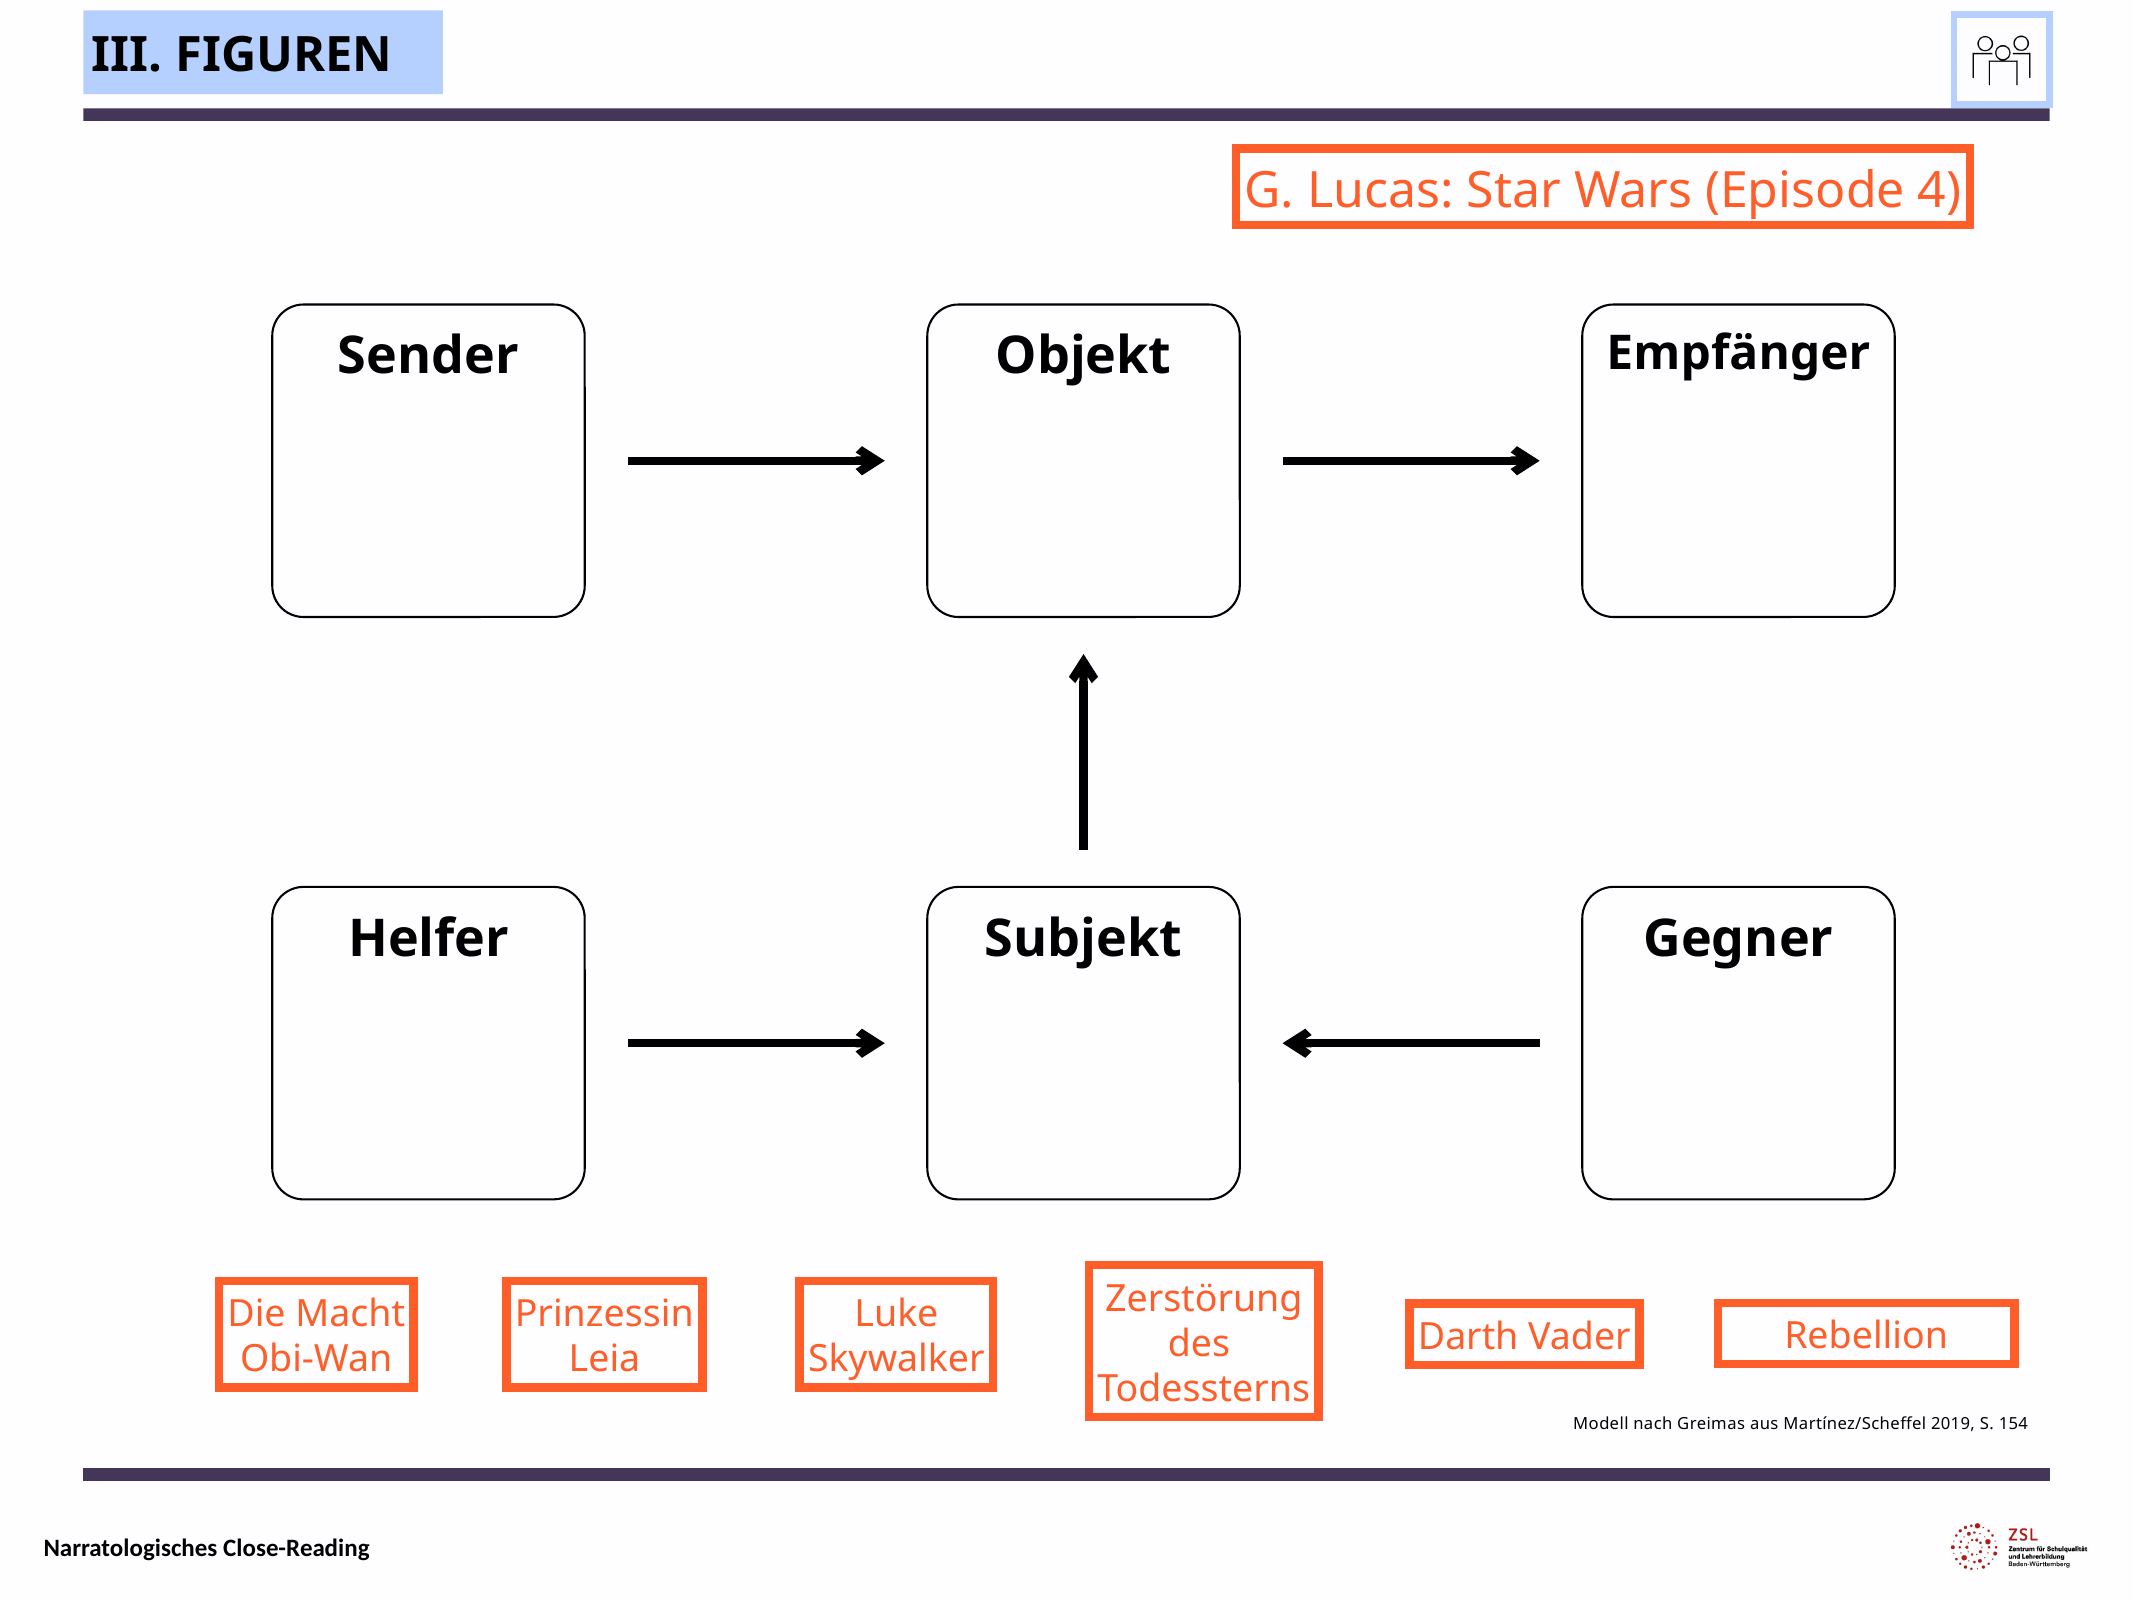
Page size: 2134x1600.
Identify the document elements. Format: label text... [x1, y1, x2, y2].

text_box Die Macht Obi-Wan [218, 1281, 414, 1388]
text_box Prinzessin Leia [506, 1281, 703, 1388]
text_box Objekt [927, 304, 1240, 618]
text_box [1283, 453, 1540, 469]
text_box Modell nach Greimas aus Martínez/Scheffel 2019, S. 154 [1564, 1404, 2038, 1441]
text_box Darth Vader [1409, 1303, 1640, 1366]
text_box Empfänger [1582, 304, 1895, 618]
text_box Sender [272, 304, 585, 618]
text_box Helfer [272, 886, 585, 1200]
text_box Rebellion [1717, 1302, 2015, 1365]
text_box Luke Skywalker [799, 1281, 994, 1388]
text_box [628, 1036, 885, 1051]
picture [1956, 17, 2047, 102]
text_box [1076, 654, 1091, 850]
text_box G. Lucas: Star Wars (Episode 4) [1235, 148, 1971, 226]
text_box Subjekt [927, 886, 1240, 1200]
text_box Narratologisches Close-Reading [35, 1522, 379, 1570]
text_box III. FIGUREN [83, 10, 443, 95]
text_box Zerstörung des Todessterns [1089, 1265, 1319, 1417]
text_box Gegner [1582, 886, 1895, 1200]
text_box [628, 453, 885, 469]
picture [1938, 1510, 2099, 1582]
